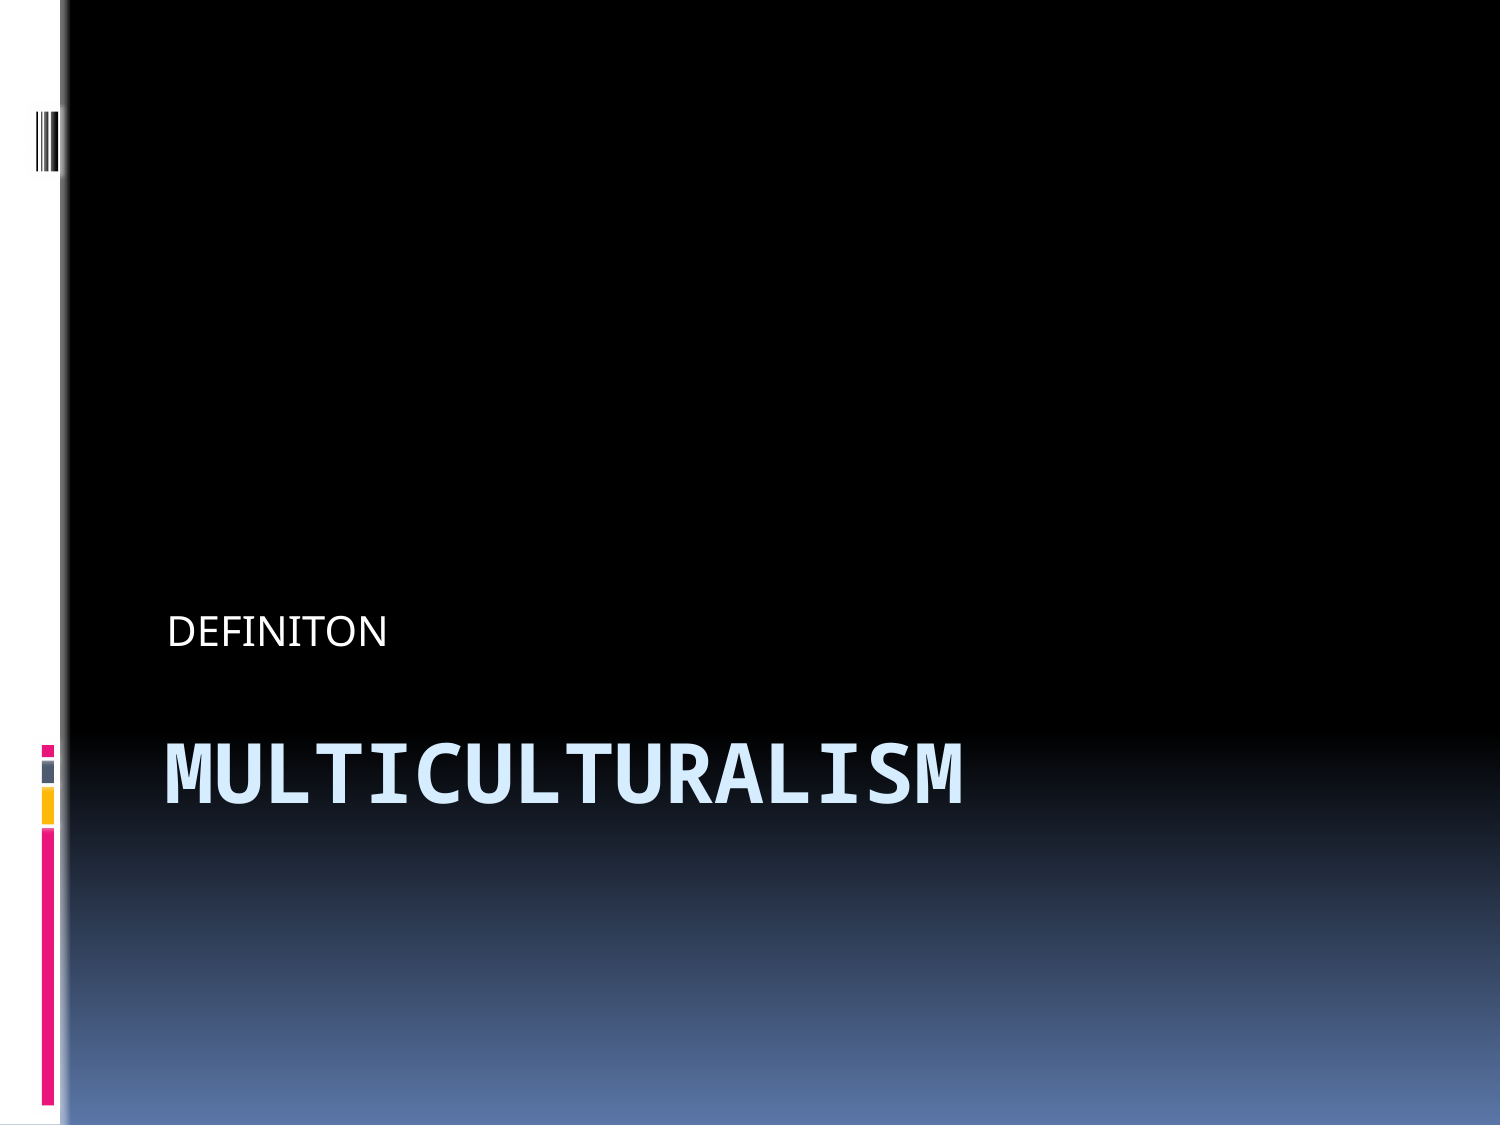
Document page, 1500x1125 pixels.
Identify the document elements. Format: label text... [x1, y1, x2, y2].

subtitle DEFINITON [150, 464, 1425, 713]
title MULTICULTURALISM [150, 713, 1425, 1037]
